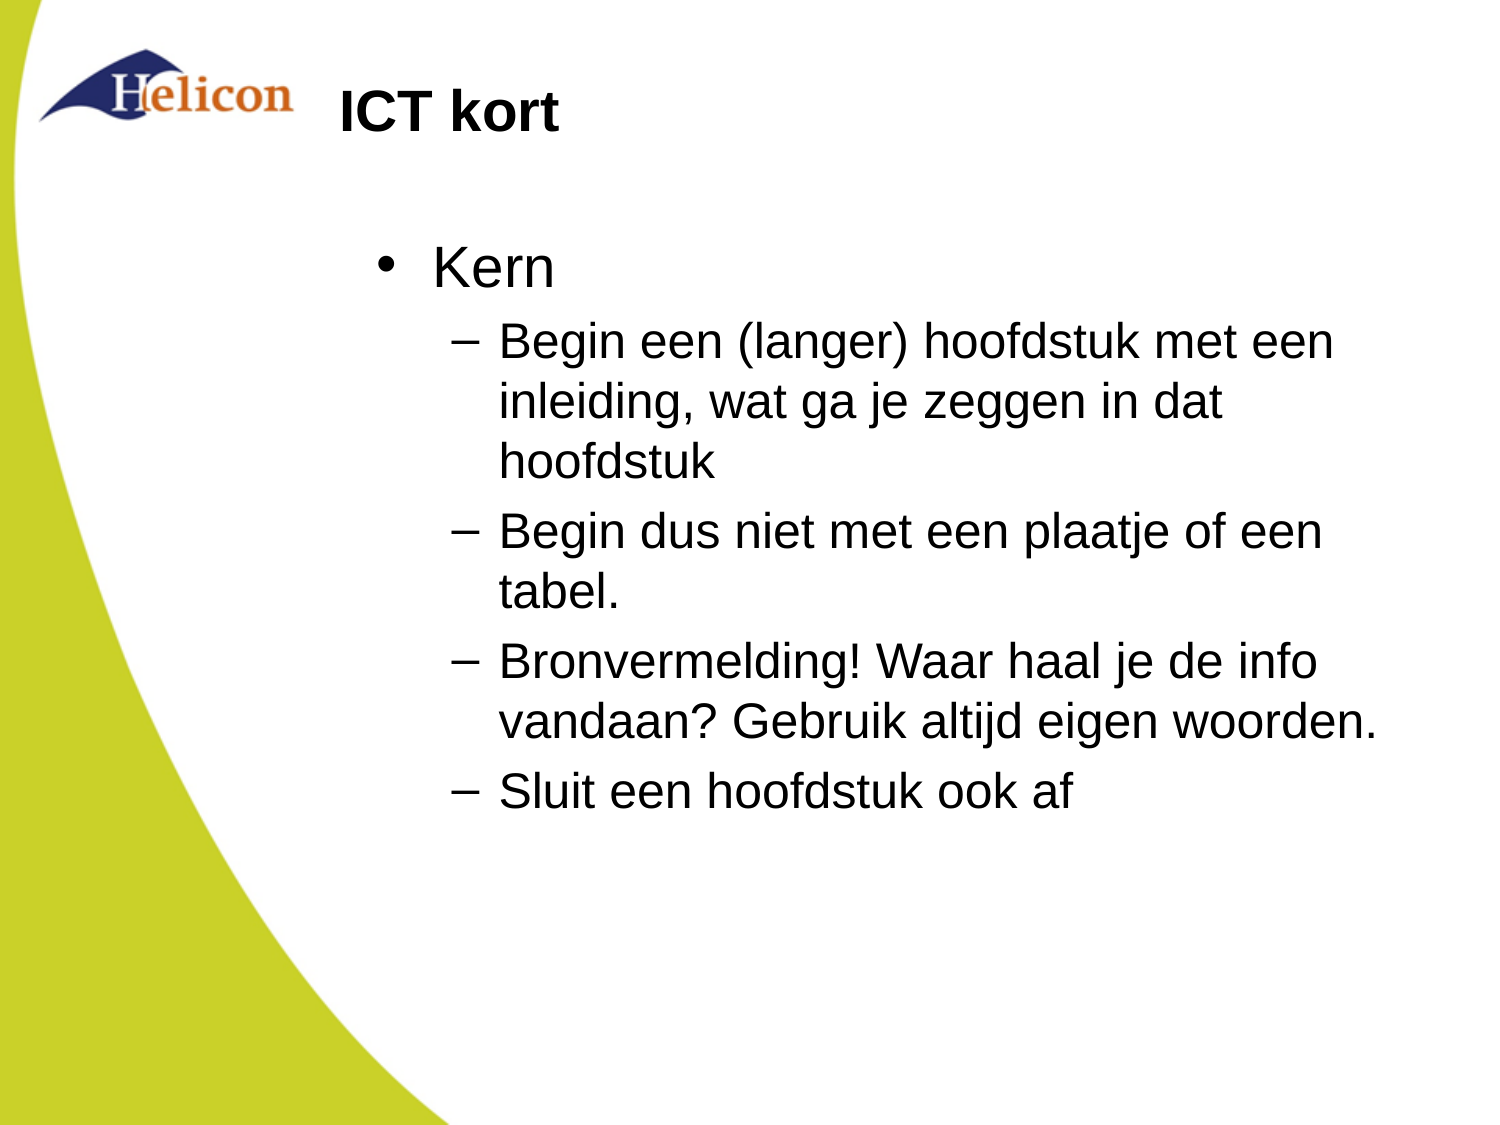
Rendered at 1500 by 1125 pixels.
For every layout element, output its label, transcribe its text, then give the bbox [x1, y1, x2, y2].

title ICT kort [324, 54, 1415, 161]
picture [0, 0, 1500, 1125]
text_box Kern Begin een (langer) hoofdstuk met een inleiding, wat ga je zeggen in dat hoofdstuk Begin dus niet met een plaatje of een tabel. Bronvermelding! Waar haal je de info vandaan? Gebruik altijd eigen woorden. Sluit een hoofdstuk ook af [361, 221, 1450, 1030]
